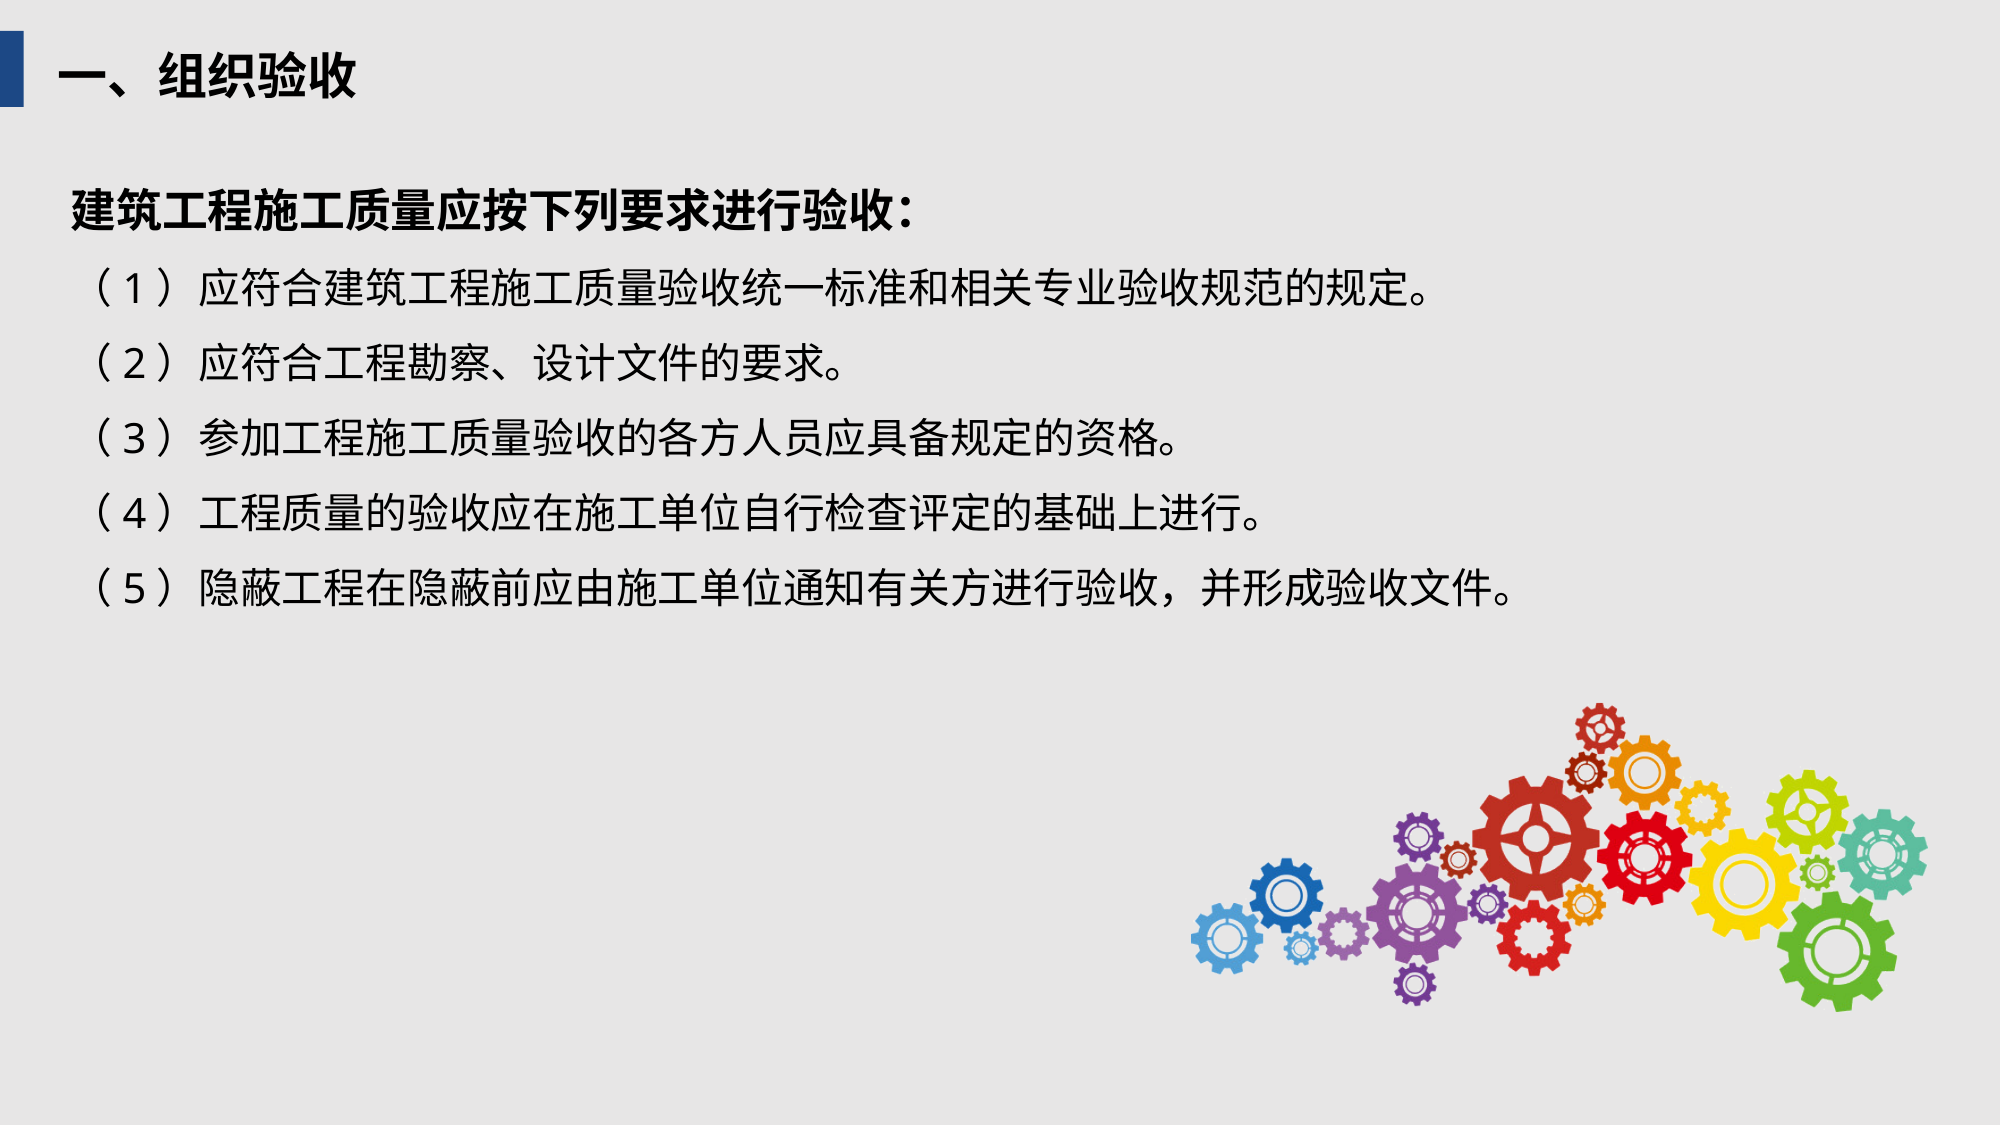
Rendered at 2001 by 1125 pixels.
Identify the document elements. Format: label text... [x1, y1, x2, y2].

text_box [0, 30, 24, 107]
text_box 一、组织验收 [42, 36, 373, 112]
picture [1190, 630, 1928, 1085]
text_box 建筑工程施工质量应按下列要求进行验收： （1）应符合建筑工程施工质量验收统一标准和相关专业验收规范的规定。 （2）应符合工程勘察、设计文件的要求。 （3）参加工程施工质量验收的各方人员应具备规定的资格。 （4）工程质量的验收应在施工单位自行检查评定的基础上进行。 （5）隐蔽工程在隐蔽前应由施工单位通知有关方进行验收，并形成验收文件。 [56, 146, 1881, 619]
